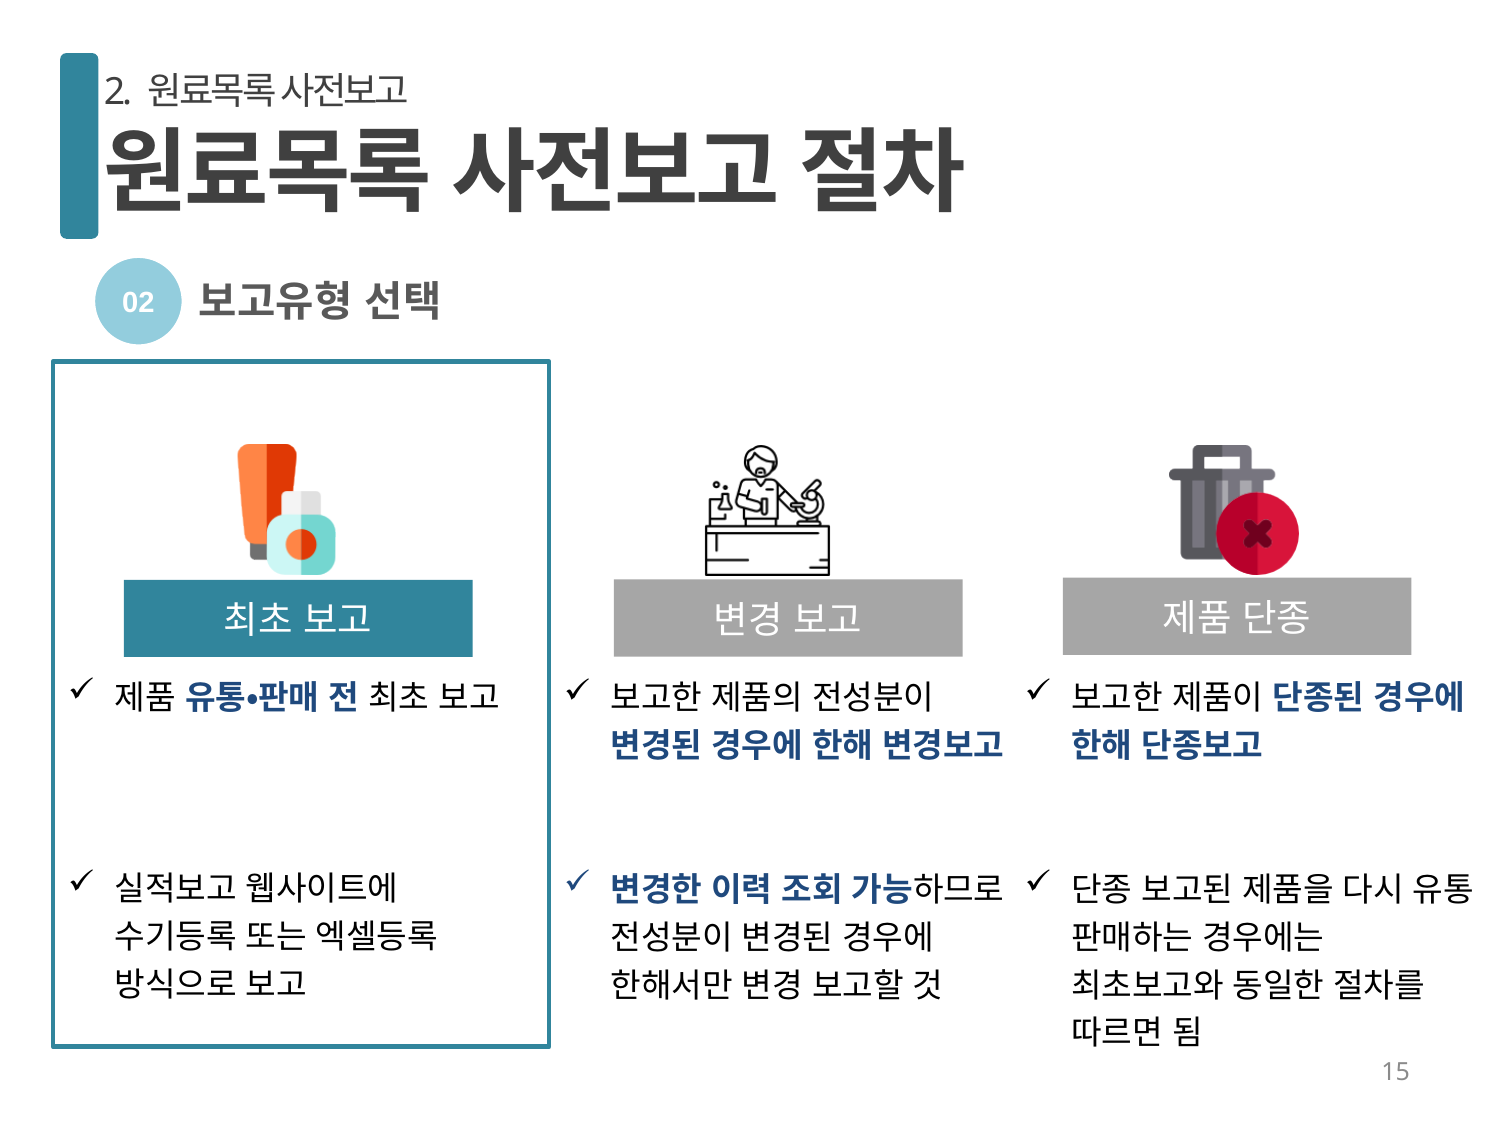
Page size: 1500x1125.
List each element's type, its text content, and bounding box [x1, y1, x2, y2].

picture [220, 444, 352, 575]
picture [1169, 444, 1299, 575]
text_box 02 [90, 253, 184, 350]
text_box 보고유형 선택 [184, 267, 656, 339]
text_box 변경 보고 [612, 577, 965, 659]
text_box [58, 50, 101, 241]
slide_number 15 [1074, 1042, 1425, 1103]
picture [702, 444, 833, 576]
text_box 2. 원료목록 사전보고 원료목록 사전보고 절차 [89, 60, 981, 230]
text_box [51, 360, 551, 1049]
text_box 제품 단종 [1061, 576, 1414, 657]
text_box 보고한 제품이 단종된 경우에 한해 단종보고 단종 보고된 제품을 다시 유통 판매하는 경우에는 최초보고와 동일한 절차를 따르면 됨 [1009, 661, 1495, 1059]
text_box 보고한 제품의 전성분이 변경된 경우에 한해 변경보고 변경한 이력 조회 가능하므로 전성분이 변경된 경우에 한해서만 변경 보고할 것 [551, 661, 1009, 1012]
